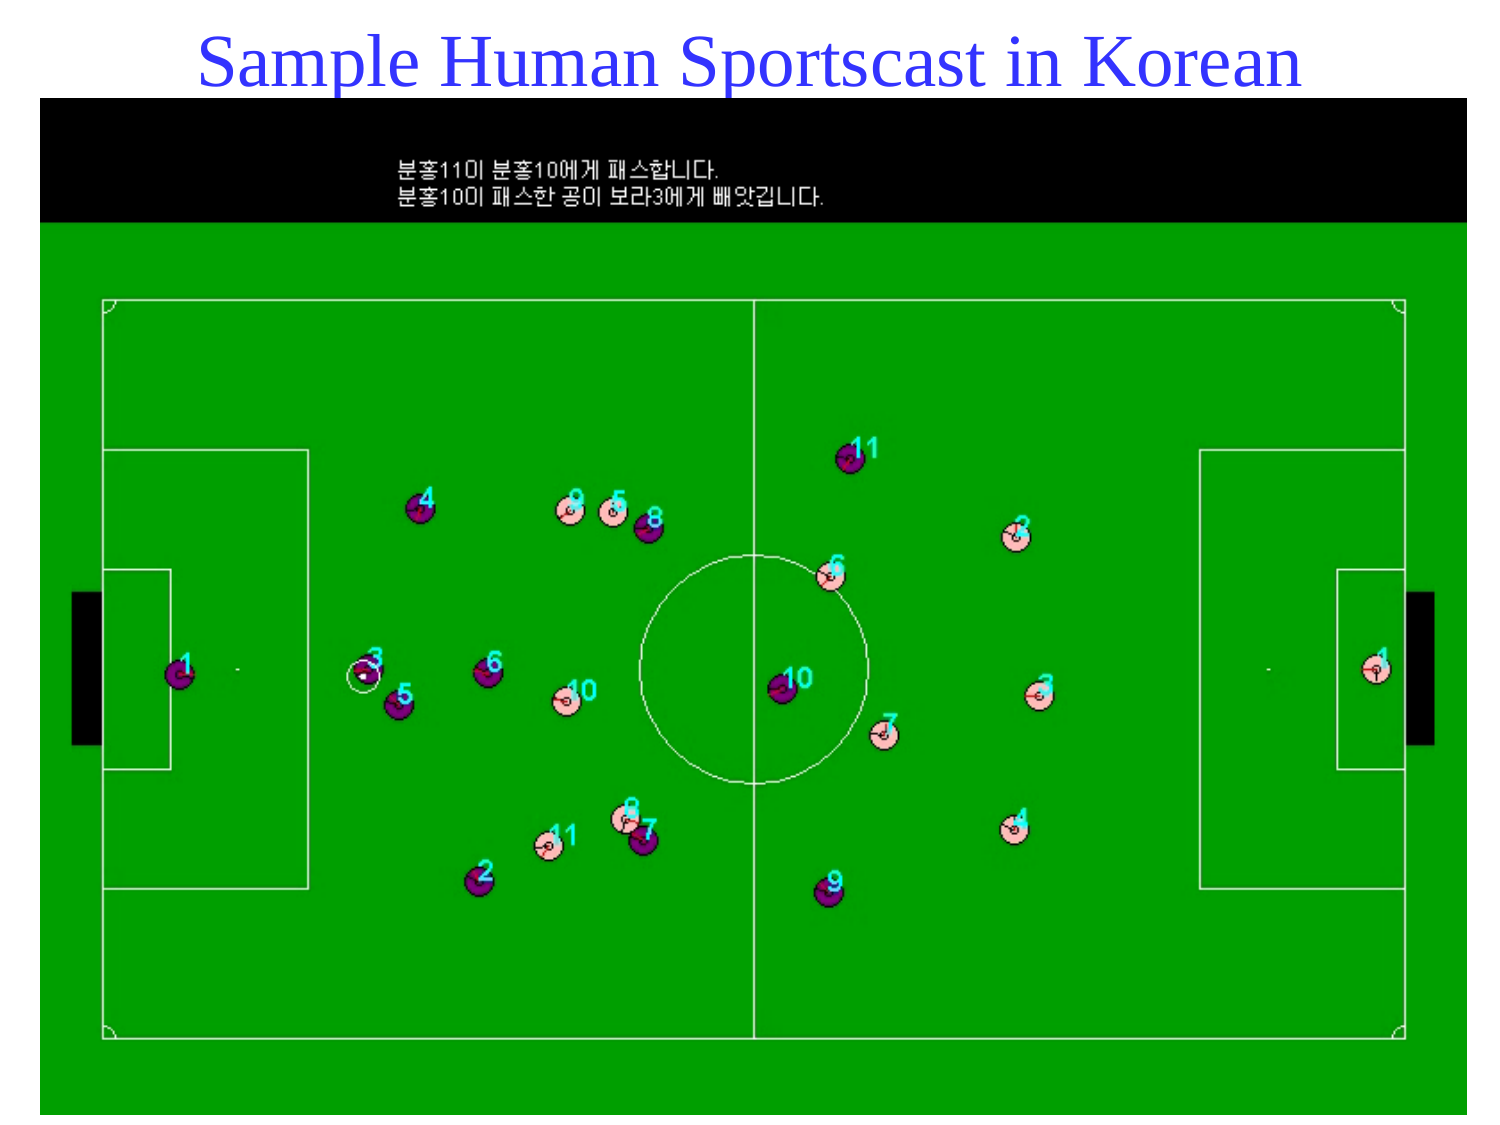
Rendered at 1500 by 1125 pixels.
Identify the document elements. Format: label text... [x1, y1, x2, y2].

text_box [39, 97, 1468, 1116]
title Sample Human Sportscast in Korean [112, 0, 1388, 96]
